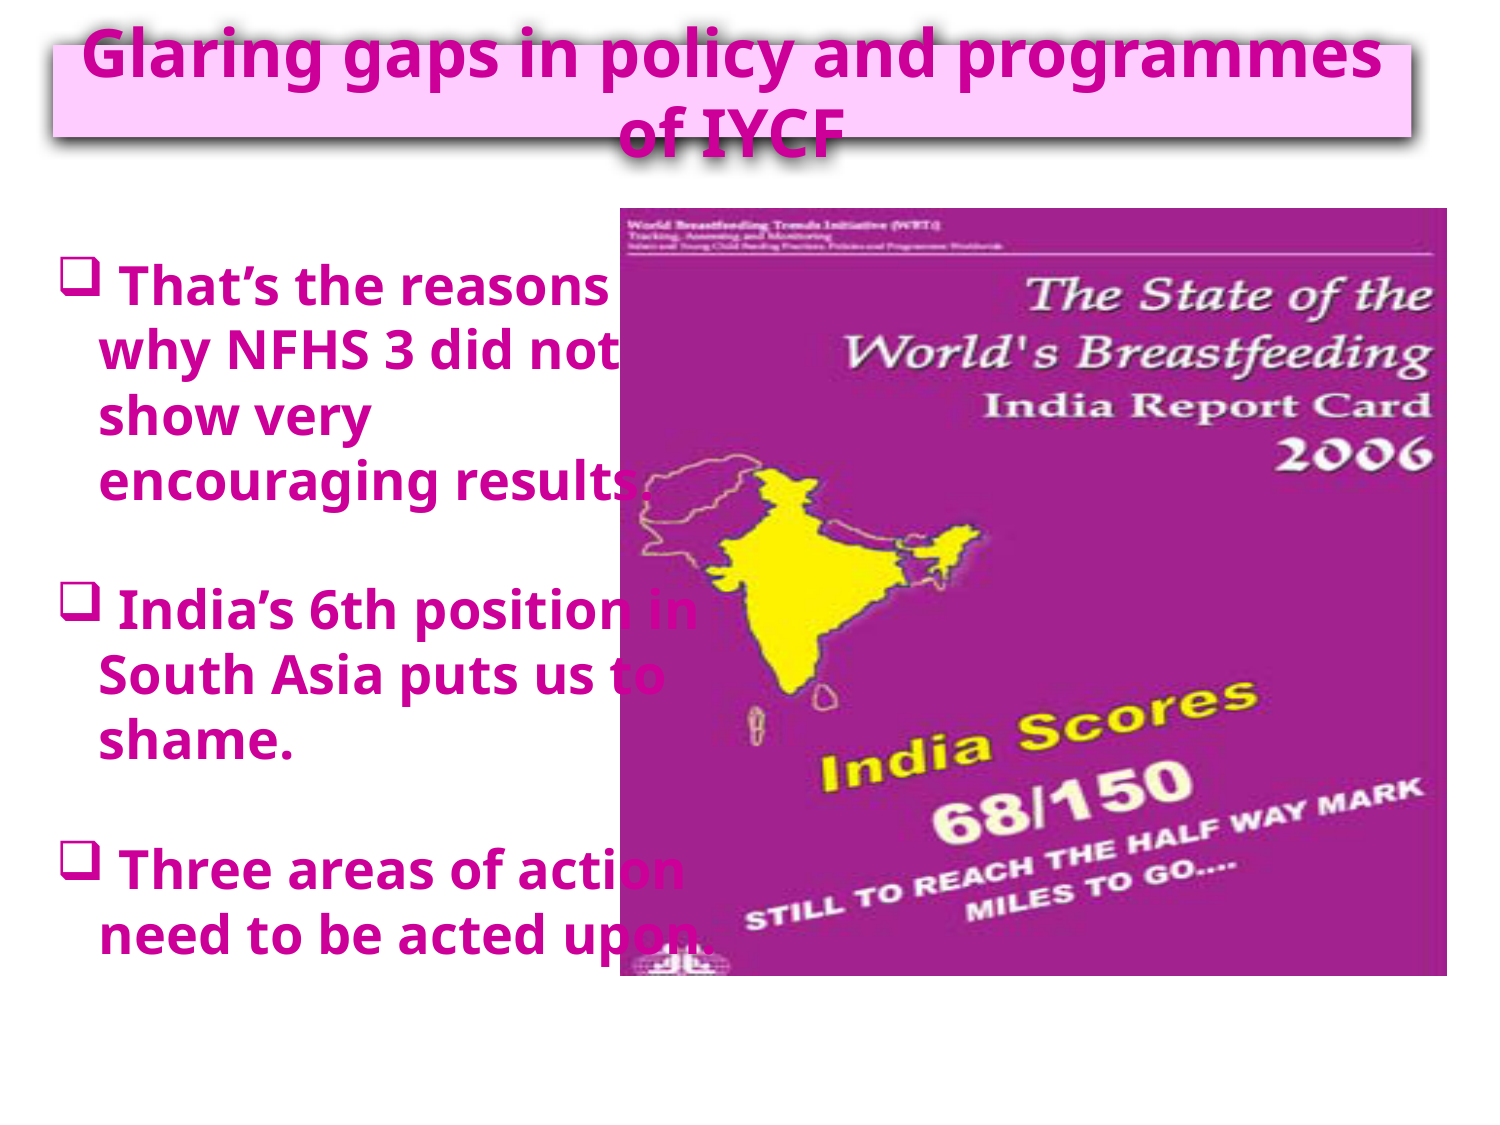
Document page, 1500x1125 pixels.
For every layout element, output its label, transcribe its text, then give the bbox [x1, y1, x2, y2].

text_box That’s the reasons why NFHS 3 did not show very encouraging results. India’s 6th position in South Asia puts us to shame. Three areas of action need to be acted upon. [41, 243, 614, 973]
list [619, 207, 1448, 977]
title Glaring gaps in policy and programmes of IYCF [53, 45, 1412, 138]
